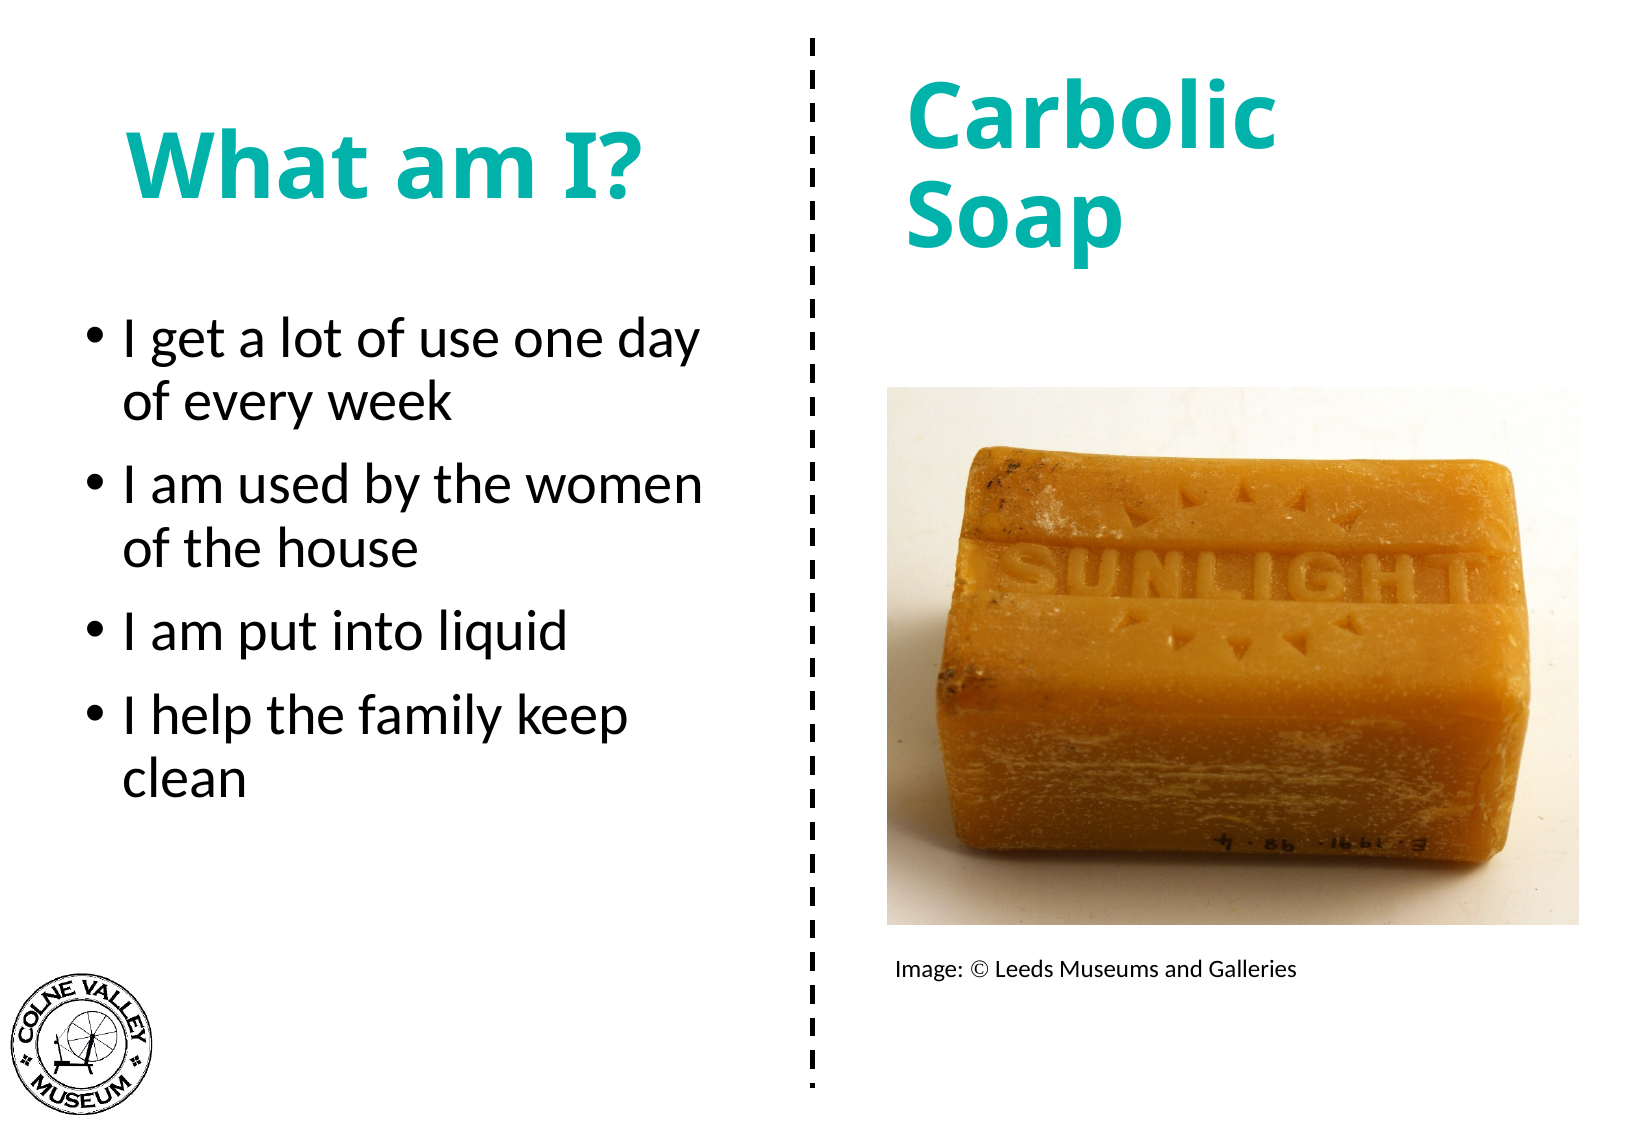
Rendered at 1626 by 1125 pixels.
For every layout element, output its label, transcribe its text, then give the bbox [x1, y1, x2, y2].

text_box Carbolic Soap [890, 59, 1524, 278]
picture [0, 965, 158, 1125]
list I get a lot of use one day of every week I am used by the women of the house I am put into liquid I help the family keep clean [69, 299, 761, 1014]
text_box Image:  Leeds Museums and Galleries [880, 944, 1431, 990]
text_box What am I? [111, 59, 745, 278]
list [887, 387, 1579, 925]
